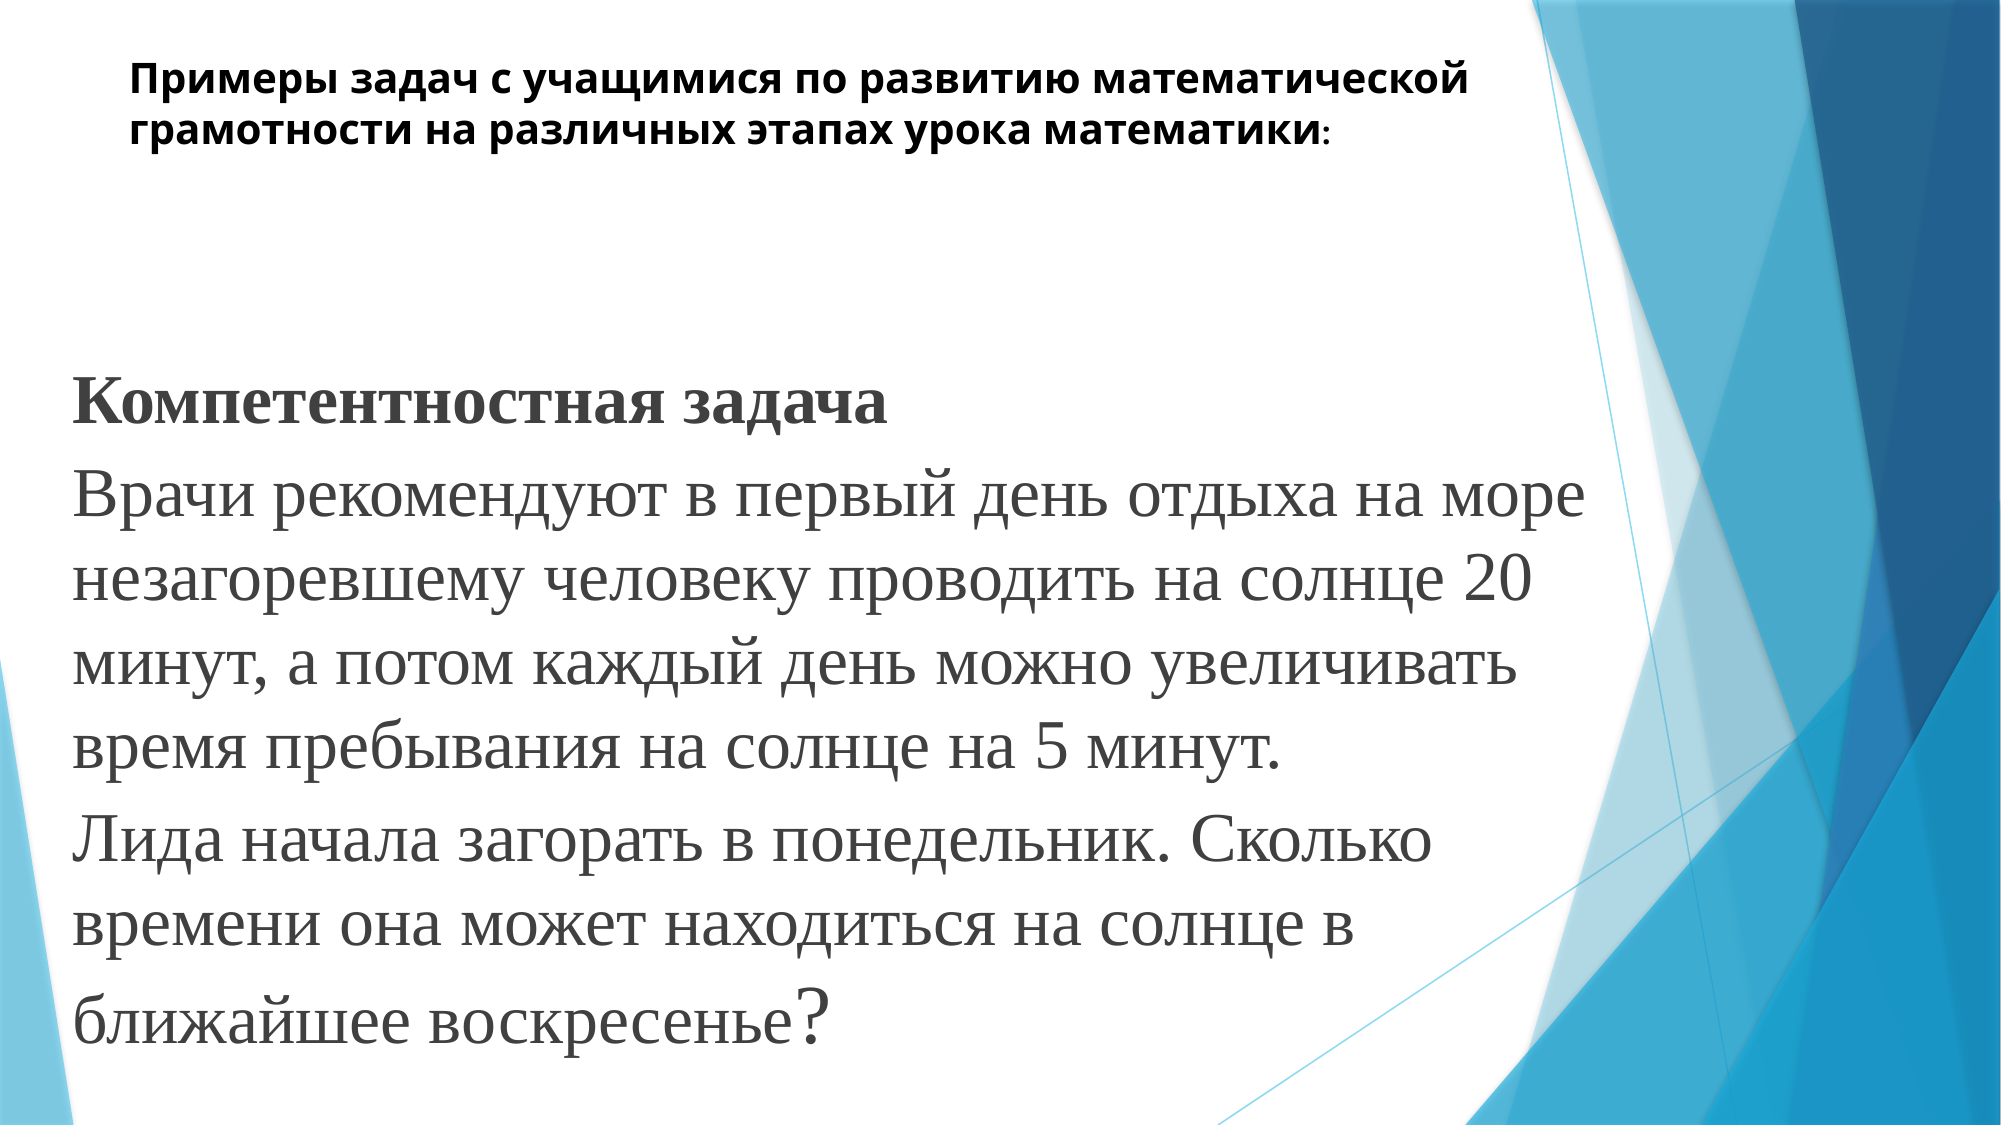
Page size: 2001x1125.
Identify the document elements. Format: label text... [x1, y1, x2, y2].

list Компетентностная задача Врачи рекомендуют в первый день отдыха на море незагоревшему человеку проводить на солнце 20 минут, а потом каждый день можно увеличивать время пребывания на солнце на 5 минут. Лида начала загорать в понедельник. Сколько времени она может находиться на солнце в ближайшее воскресенье? [57, 345, 1716, 1070]
title Примеры задач с учащимися по развитию математической грамотности на различных этапах урока математики: [113, 44, 1600, 211]
